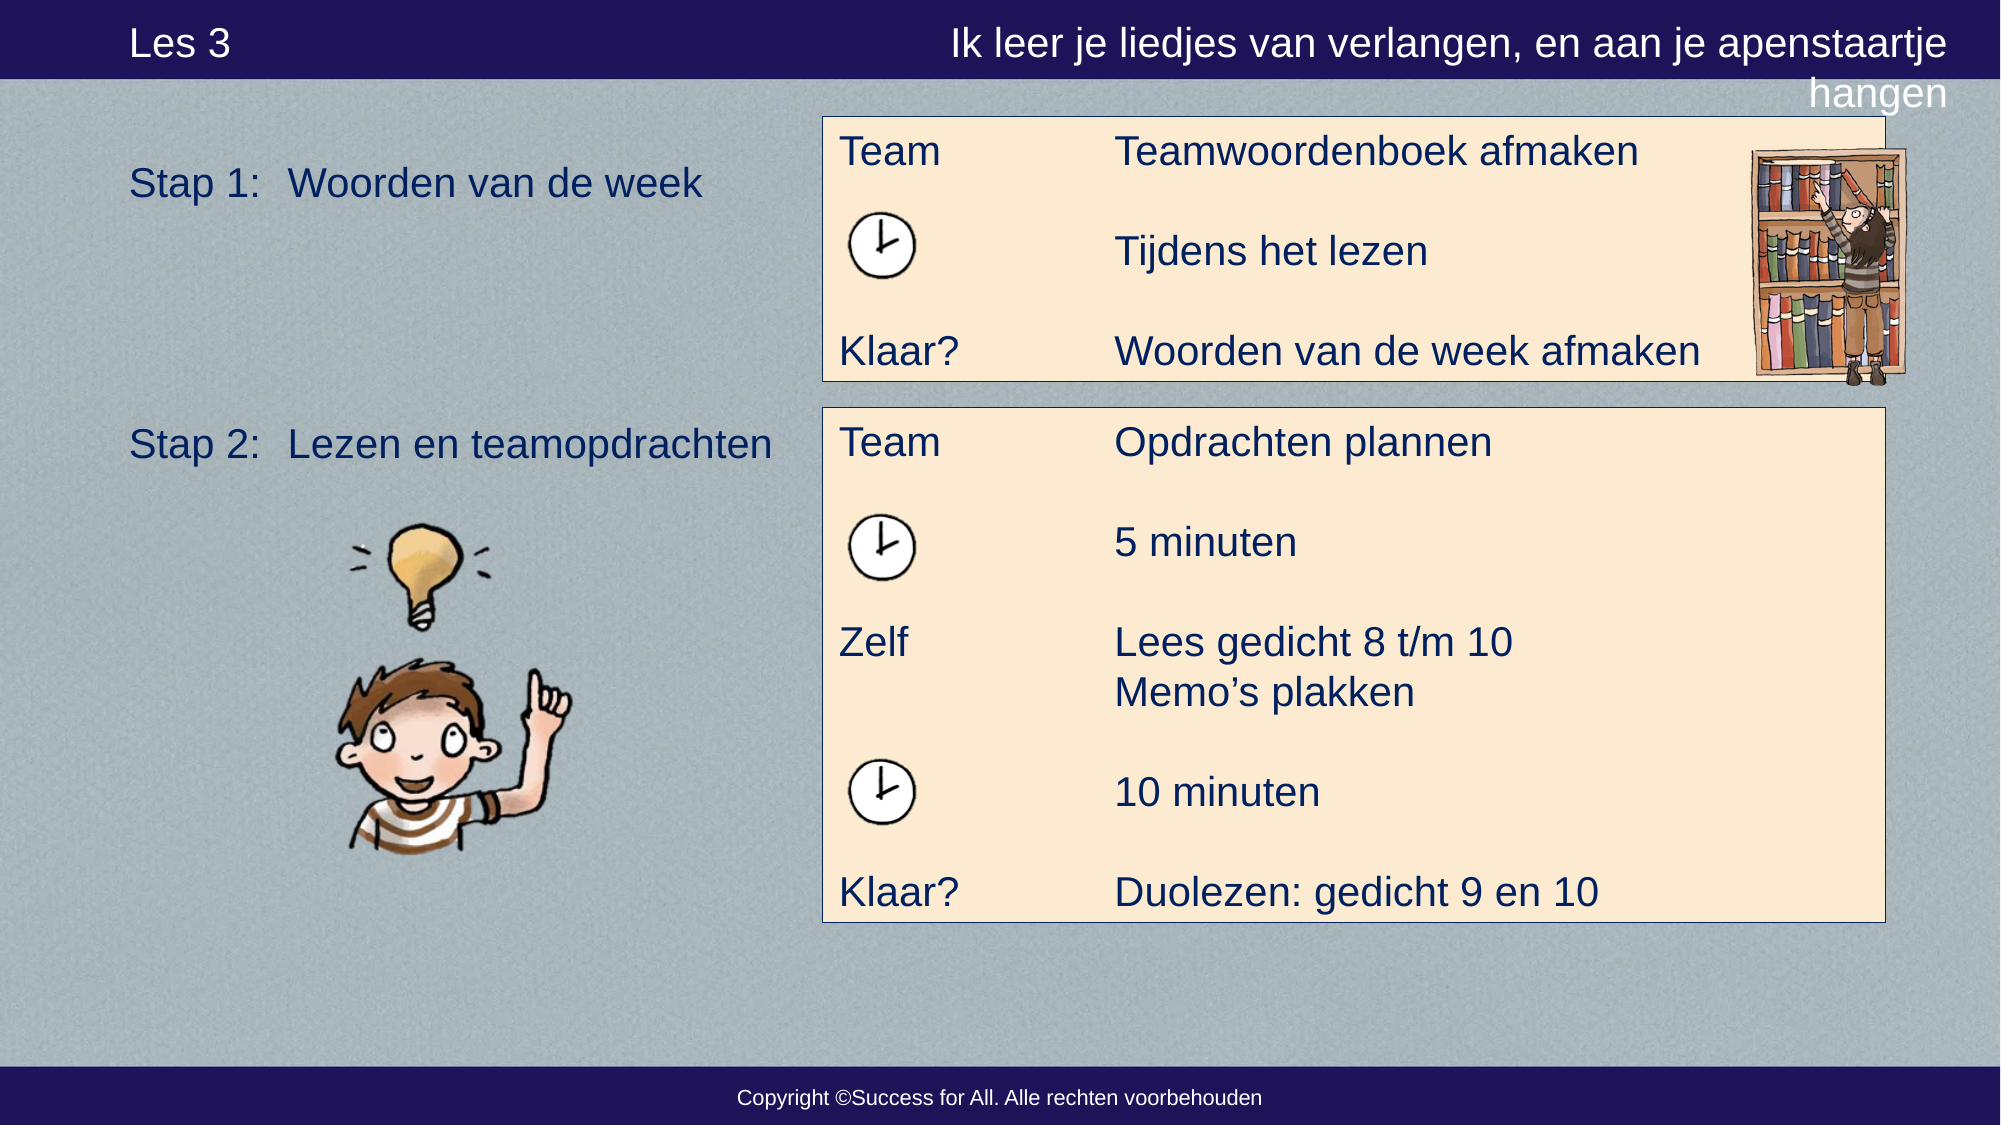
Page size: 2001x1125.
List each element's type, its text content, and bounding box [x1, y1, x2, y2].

text_box Copyright ©Success for All. Alle rechten voorbehouden [0, 1076, 2000, 1125]
text_box Stap 1: Woorden van de week Stap 2: Lezen en teamopdrachten [114, 148, 907, 524]
text_box Ik leer je liedjes van verlangen, en aan je apenstaartje hangen [786, 8, 1963, 123]
text_box Team Teamwoordenboek afmaken Tijdens het lezen Klaar? Woorden van de week afmaken [822, 123, 1886, 382]
text_box Team Opdrachten plannen 5 minuten Zelf Lees gedicht 8 t/m 10 Memo’s plakken 10 minuten Klaar? Duolezen: gedicht 9 en 10 [822, 407, 1886, 923]
text_box Les 3 [114, 8, 354, 73]
picture [0, 0, 2001, 1125]
